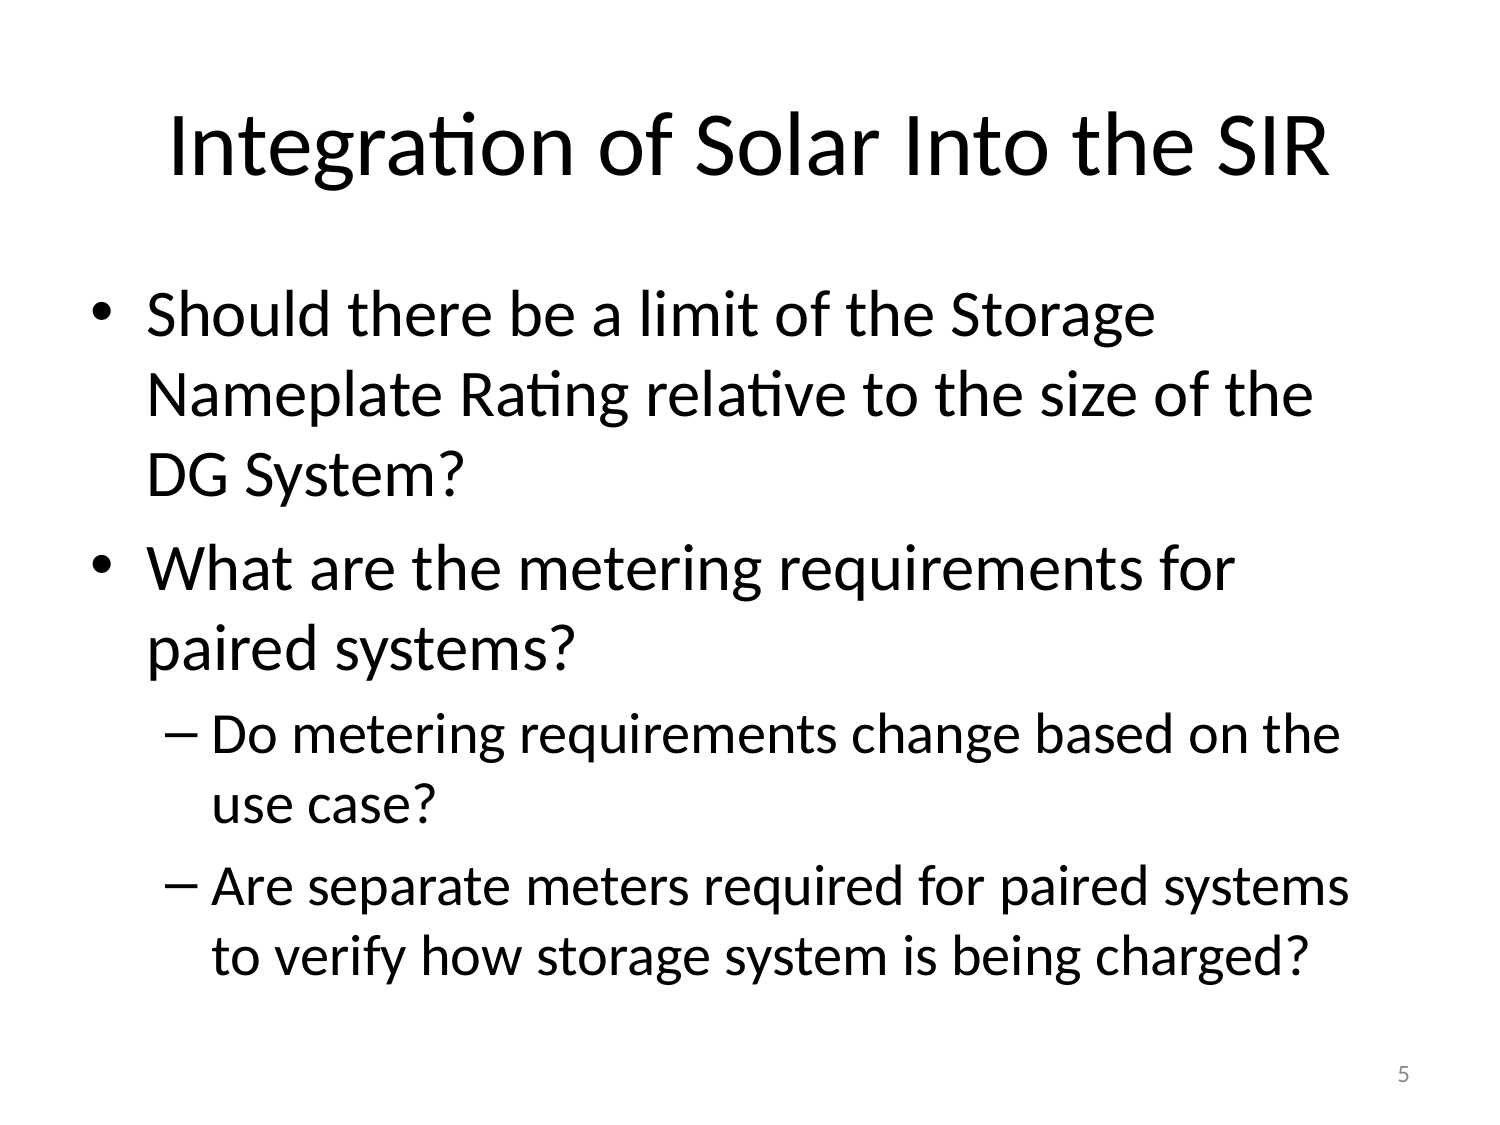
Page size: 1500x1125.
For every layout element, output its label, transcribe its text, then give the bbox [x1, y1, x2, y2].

title Integration of Solar Into the SIR [75, 45, 1425, 233]
slide_number 5 [1074, 1042, 1425, 1103]
list Should there be a limit of the Storage Nameplate Rating relative to the size of the DG System? What are the metering requirements for paired systems? Do metering requirements change based on the use case? Are separate meters required for paired systems to verify how storage system is being charged? [75, 262, 1425, 1005]
